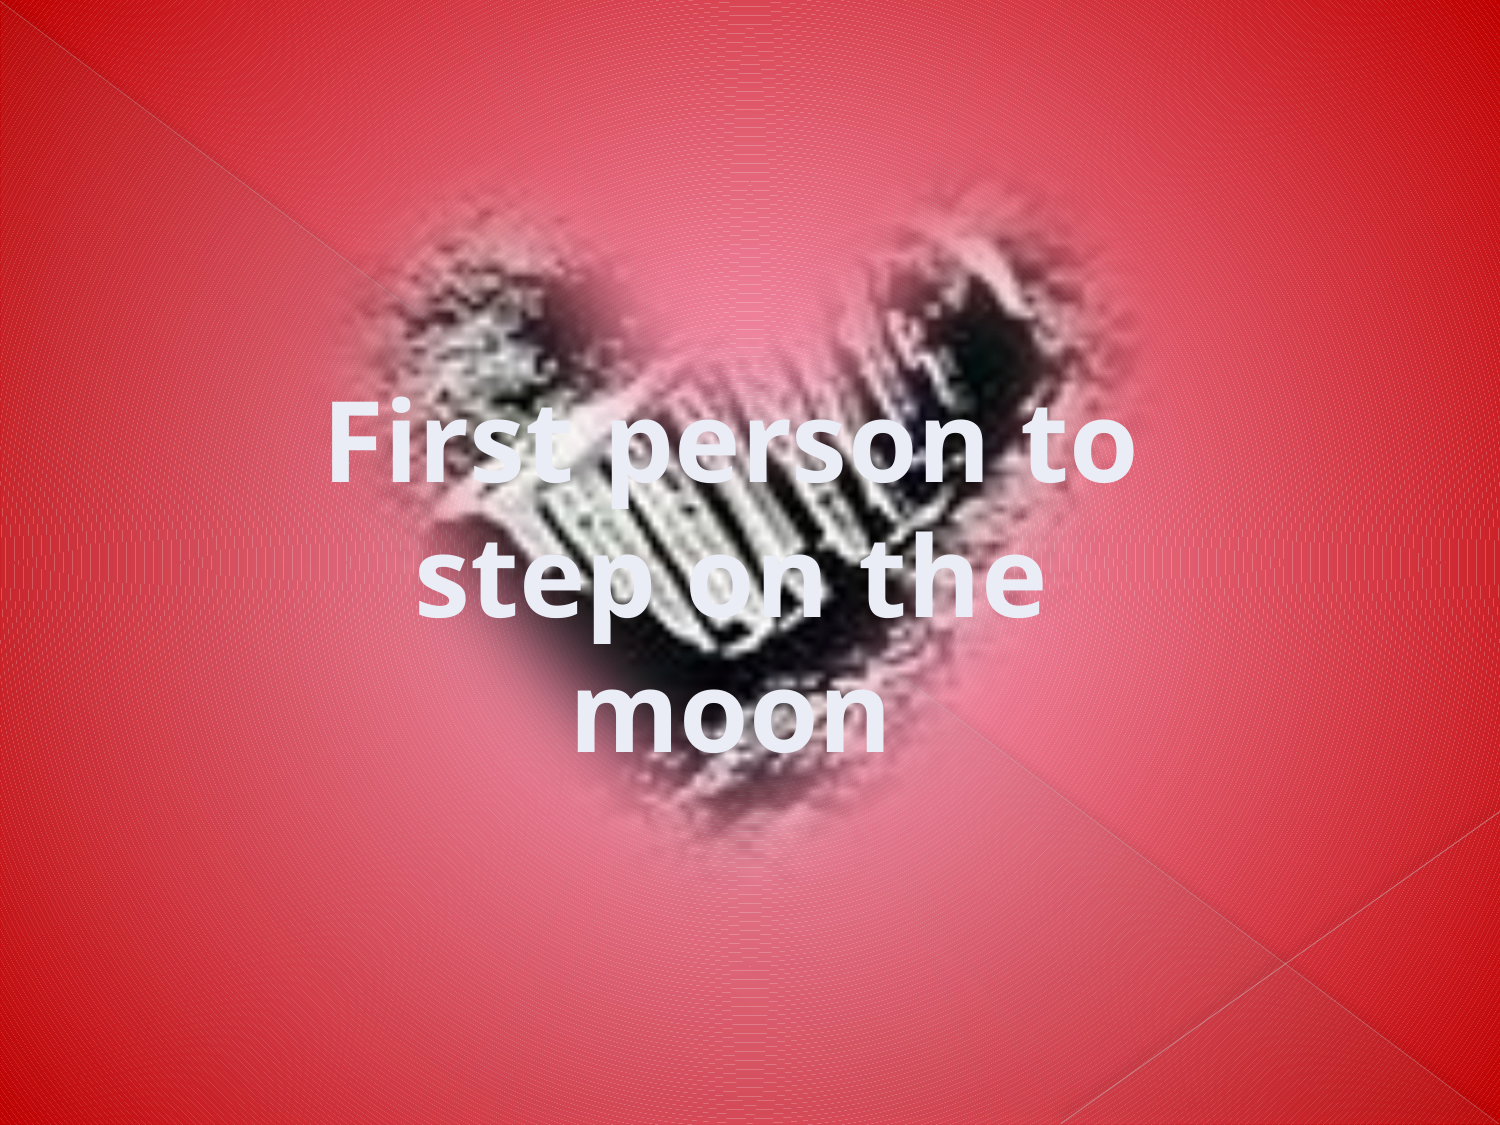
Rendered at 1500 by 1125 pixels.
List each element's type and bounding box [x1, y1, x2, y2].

picture [274, 87, 1201, 1013]
